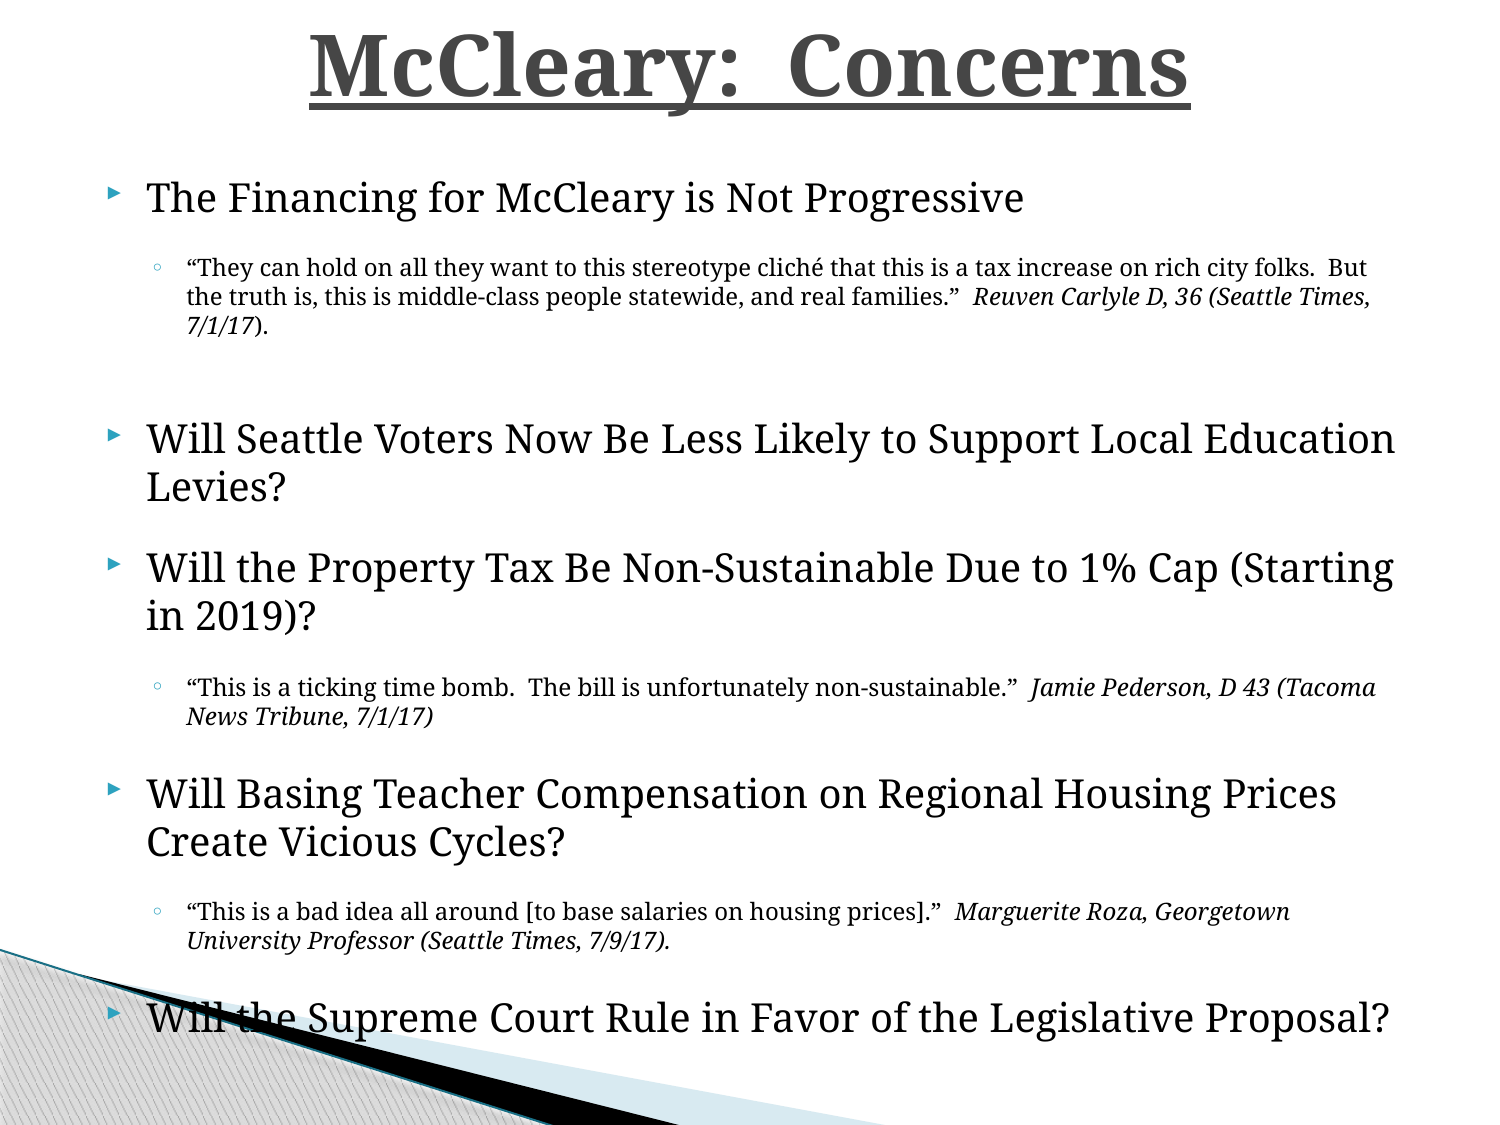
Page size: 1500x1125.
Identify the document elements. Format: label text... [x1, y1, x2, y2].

list The Financing for McCleary is Not Progressive “They can hold on all they want to this stereotype cliché that this is a tax increase on rich city folks. But the truth is, this is middle-class people statewide, and real families.” Reuven Carlyle D, 36 (Seattle Times, 7/1/17). Will Seattle Voters Now Be Less Likely to Support Local Education Levies? Will the Property Tax Be Non-Sustainable Due to 1% Cap (Starting in 2019)? “This is a ticking time bomb. The bill is unfortunately non-sustainable.” Jamie Pederson, D 43 (Tacoma News Tribune, 7/1/17) Will Basing Teacher Compensation on Regional Housing Prices Create Vicious Cycles? “This is a bad idea all around [to base salaries on housing prices].” Marguerite Roza, Georgetown University Professor (Seattle Times, 7/9/17). Will the Supreme Court Rule in Favor of the Legislative Proposal? [73, 125, 1424, 1102]
title McCleary: Concerns [75, 0, 1425, 126]
